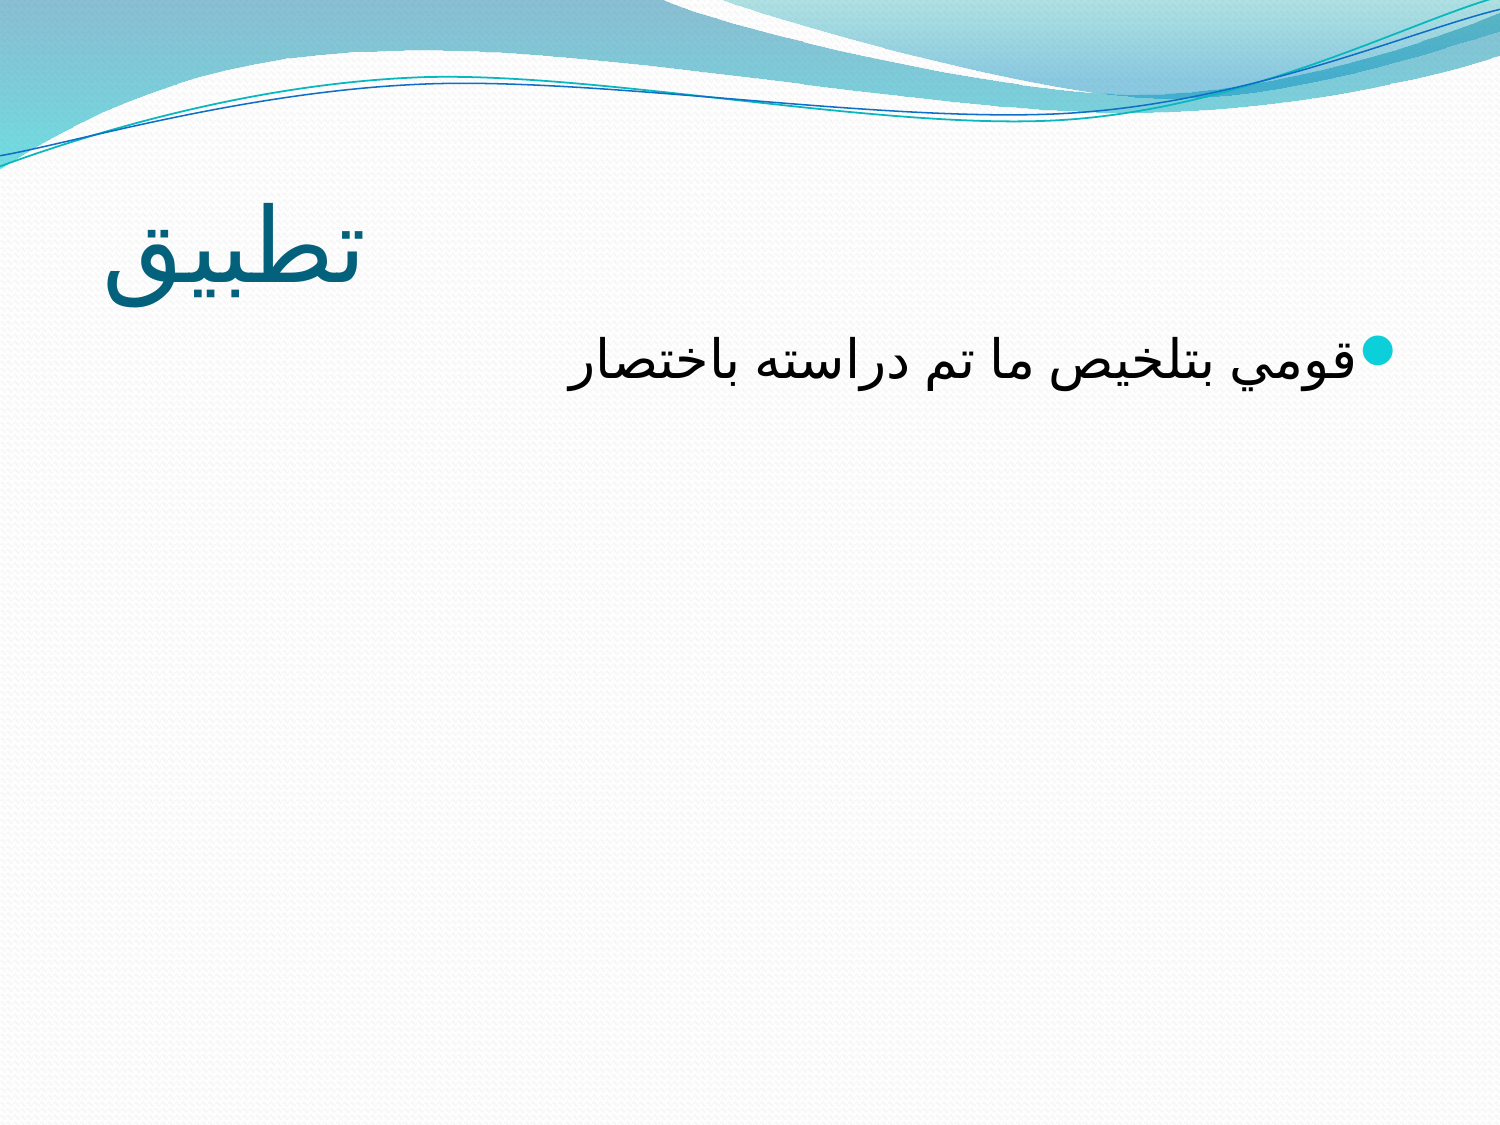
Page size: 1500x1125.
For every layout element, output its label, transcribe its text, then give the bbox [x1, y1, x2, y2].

list قومي بتلخيص ما تم دراسته باختصار [75, 317, 1425, 1038]
title تطبيق [75, 115, 1425, 303]
